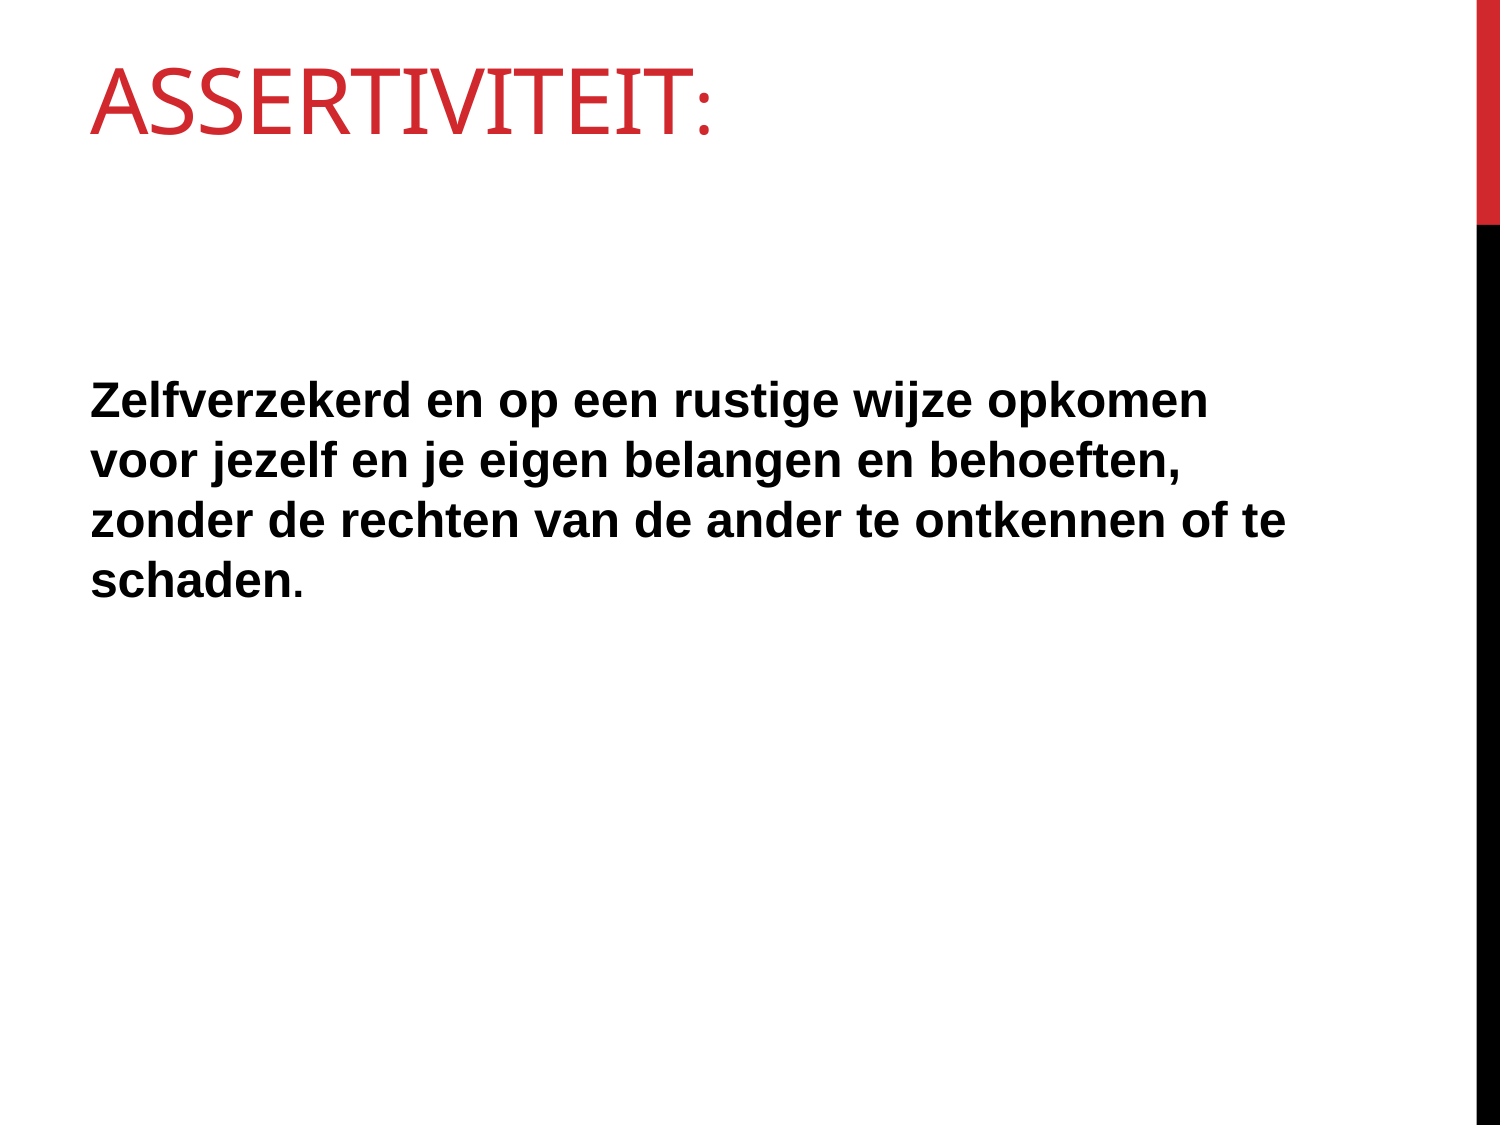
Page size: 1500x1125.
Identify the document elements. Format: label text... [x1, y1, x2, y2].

title Assertiviteit: [75, 25, 1025, 250]
list Zelfverzekerd en op een rustige wijze opkomen voor jezelf en je eigen belangen en behoeften, zonder de rechten van de ander te ontkennen of te schaden. [75, 287, 1325, 1005]
